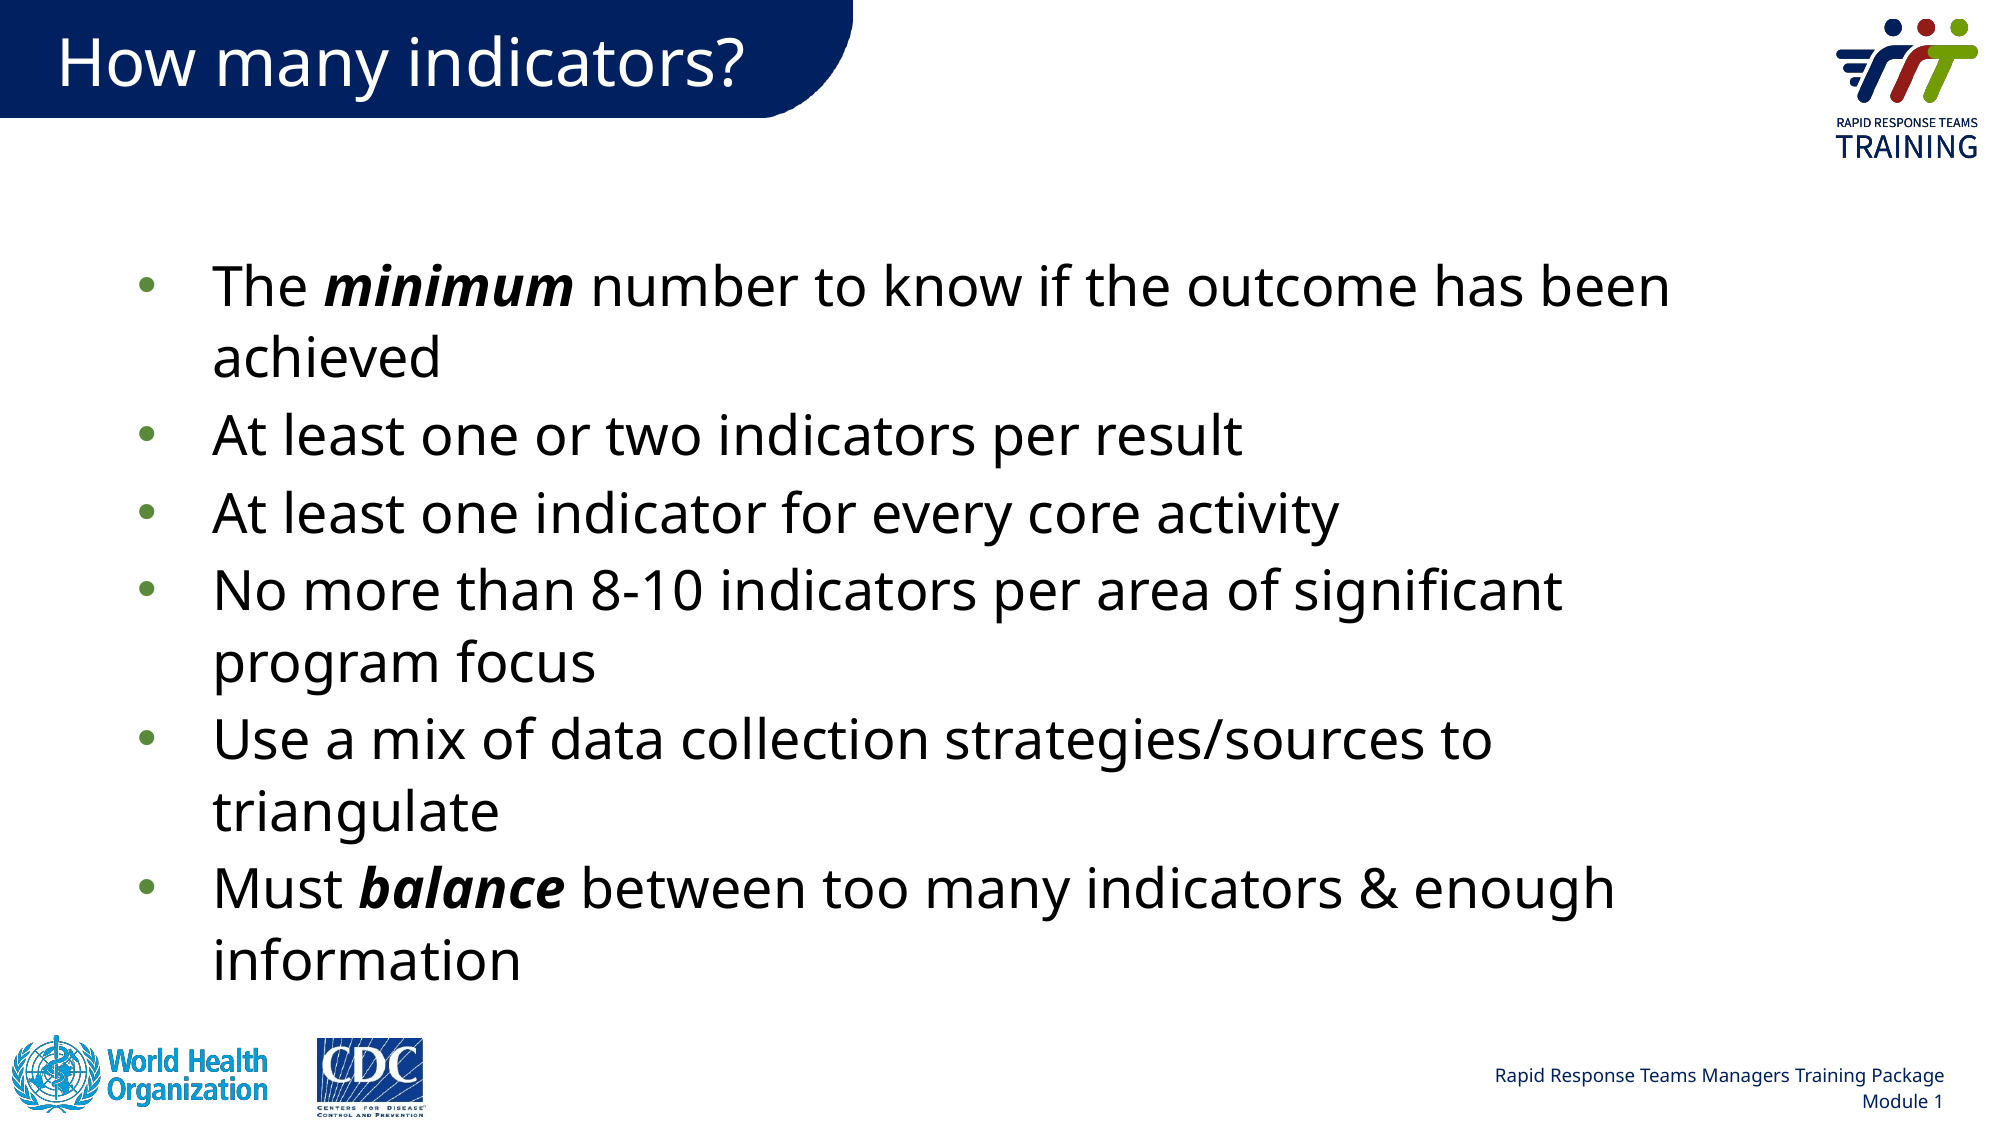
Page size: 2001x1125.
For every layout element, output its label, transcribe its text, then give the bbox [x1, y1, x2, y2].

picture [59, 1035, 267, 1113]
picture [40, 1062, 47, 1070]
picture [46, 1056, 54, 1062]
title How many indicators? [48, 11, 825, 119]
picture [24, 1054, 36, 1087]
picture [50, 1108, 62, 1113]
picture [12, 1083, 48, 1113]
picture [12, 1035, 54, 1068]
picture [0, 0, 853, 118]
picture [1835, 19, 1978, 167]
picture [30, 1083, 37, 1091]
list The minimum number to know if the outcome has been achieved At least one or two indicators per result At least one indicator for every core activity No more than 8-10 indicators per area of significant program focus Use a mix of data collection strategies/sources to triangulate Must balance between too many indicators & enough information [129, 238, 1806, 1003]
picture [34, 1054, 43, 1078]
picture [71, 1053, 90, 1091]
picture [36, 1088, 78, 1105]
picture [22, 1062, 26, 1077]
picture [317, 1038, 426, 1117]
